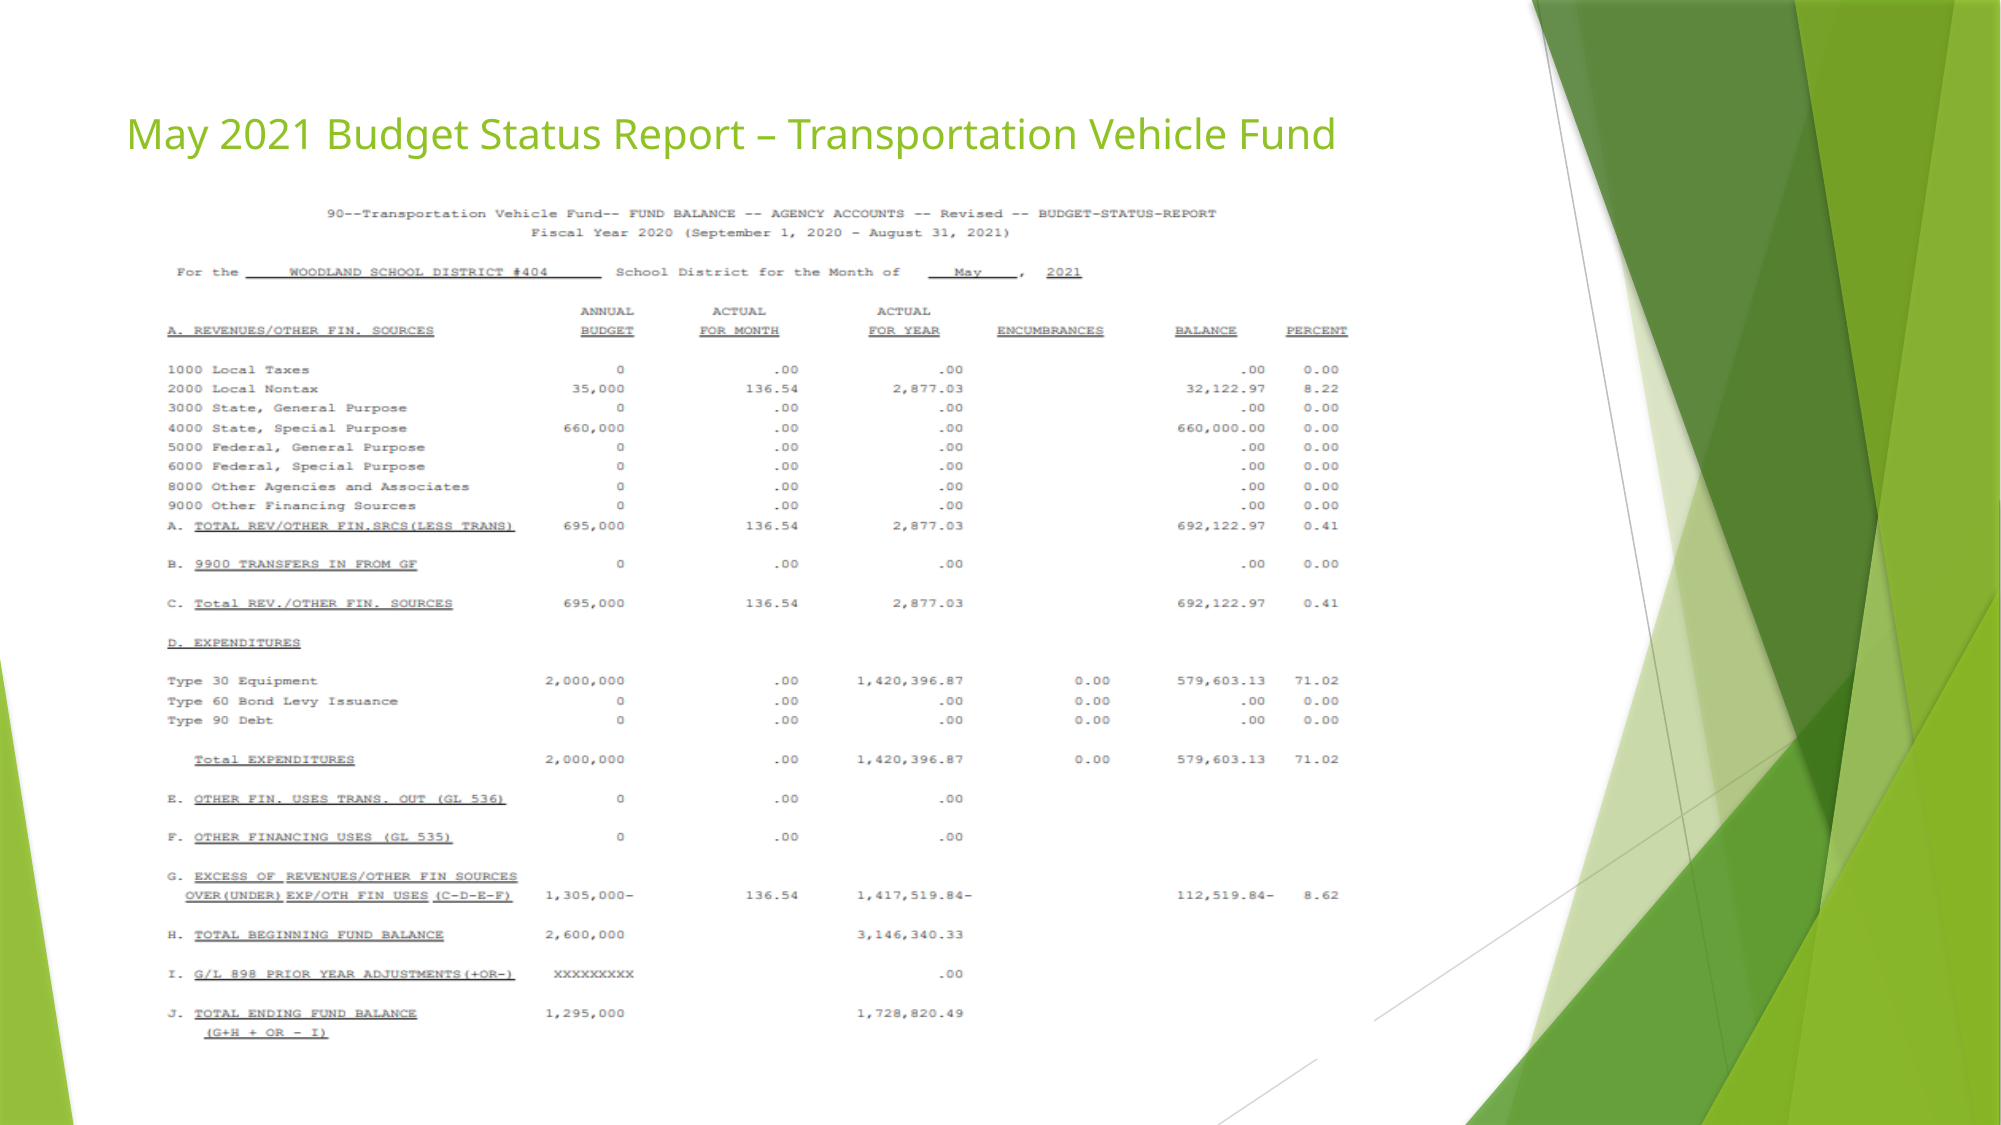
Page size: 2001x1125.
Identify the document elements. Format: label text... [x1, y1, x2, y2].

title May 2021 Budget Status Report – Transportation Vehicle Fund [111, 99, 1522, 181]
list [147, 197, 1375, 1060]
